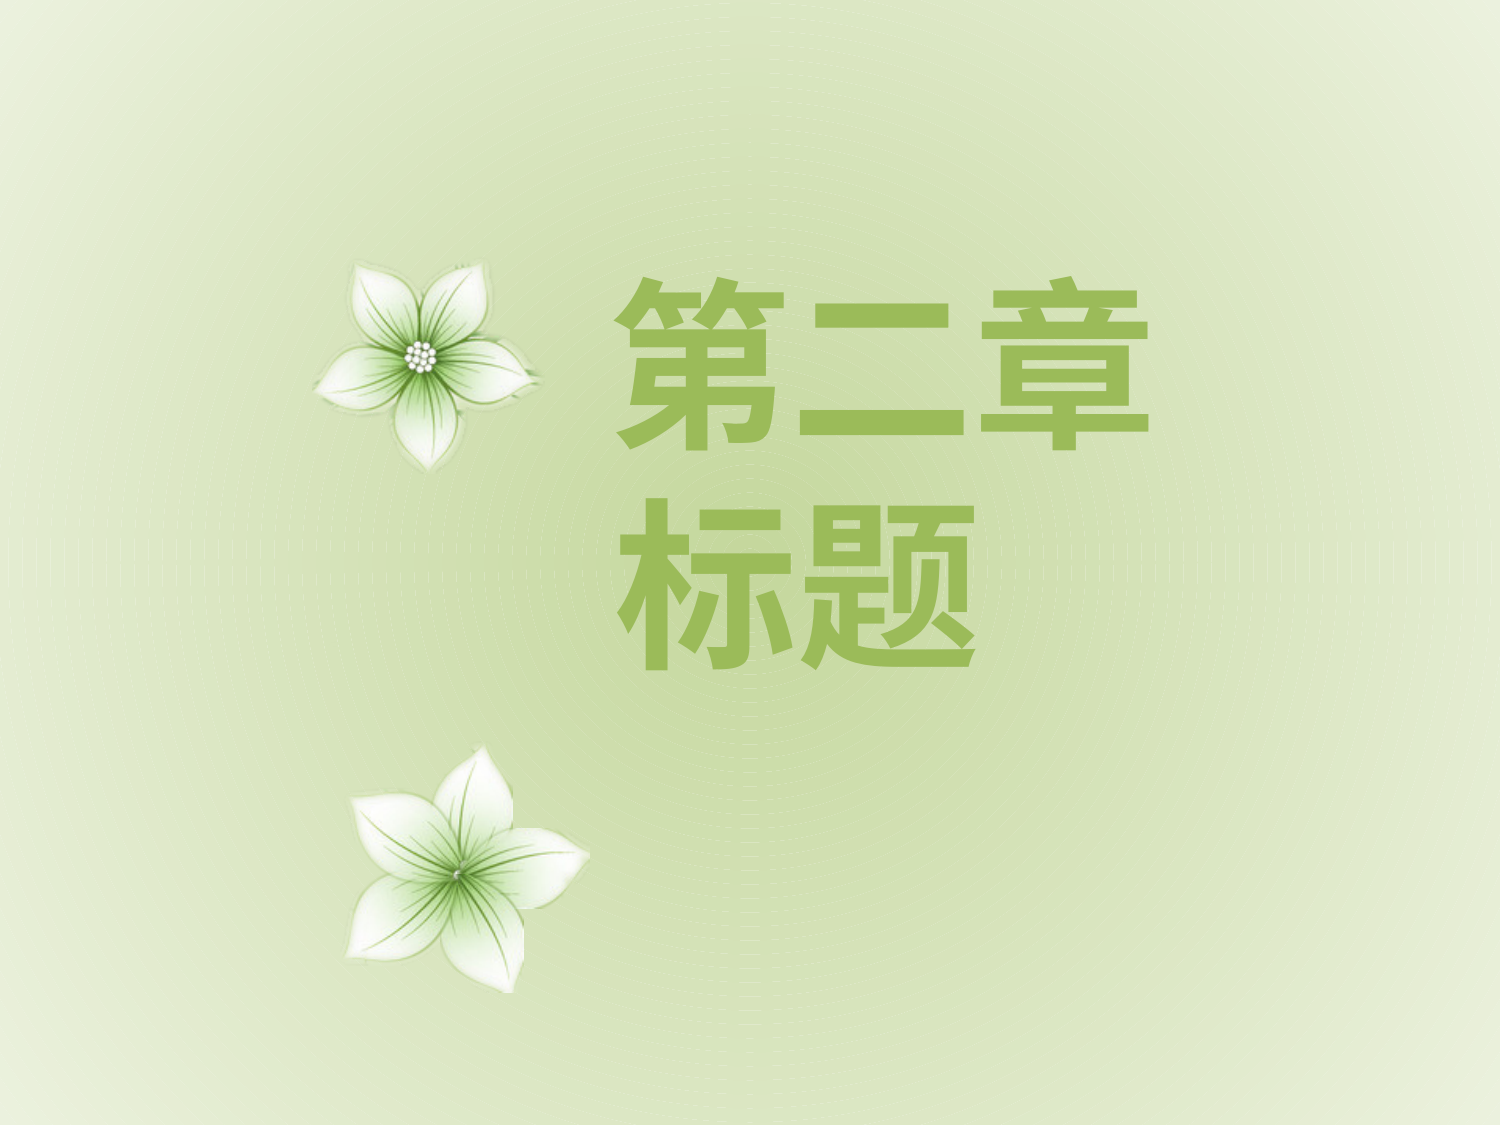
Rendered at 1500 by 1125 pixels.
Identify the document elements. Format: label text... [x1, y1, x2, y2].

picture [186, 575, 590, 994]
picture [312, 254, 545, 474]
text_box 第二章 标题 [200, 243, 1396, 699]
